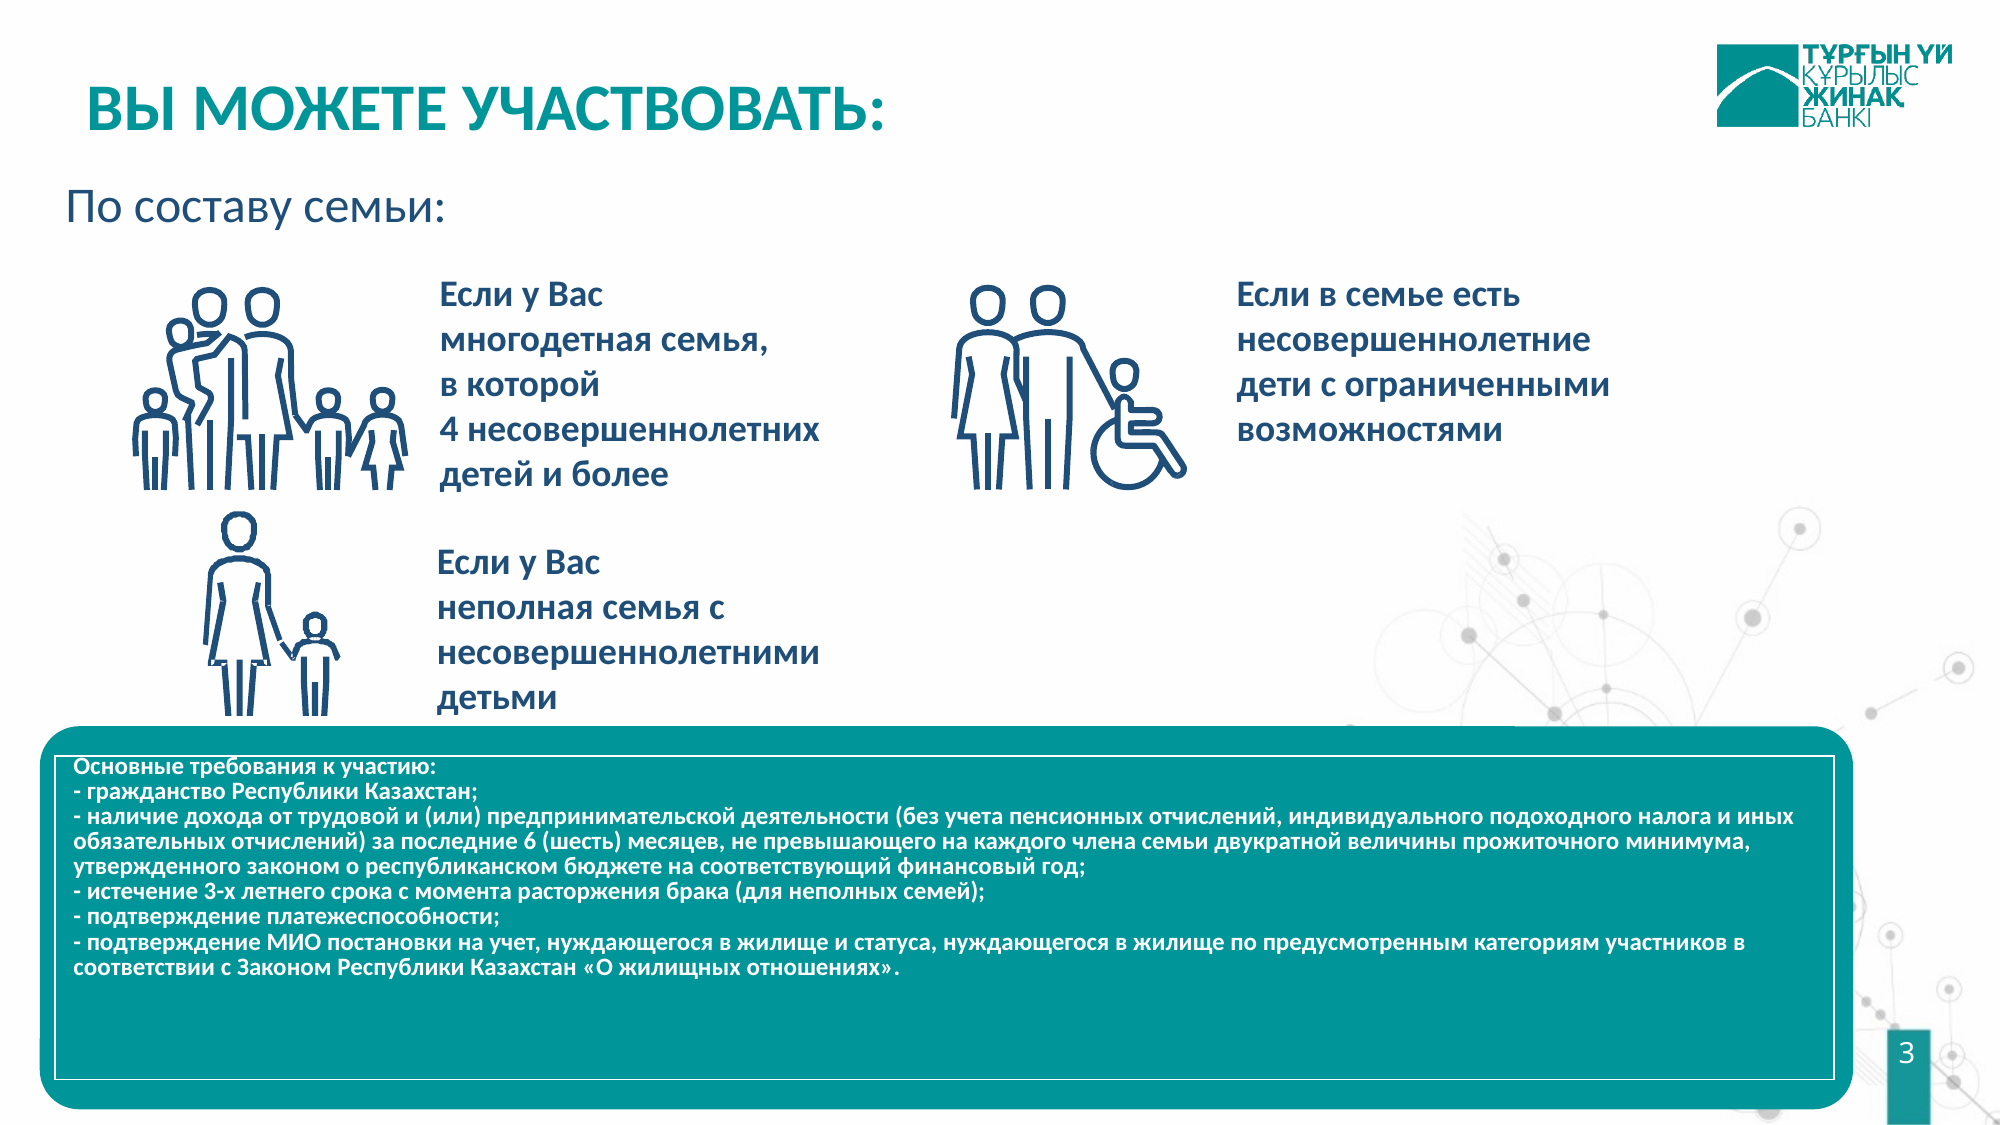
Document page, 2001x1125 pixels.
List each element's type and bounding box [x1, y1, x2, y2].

text_box [127, 282, 413, 495]
picture [0, 0, 2000, 1125]
text_box [197, 506, 345, 721]
text_box [946, 280, 1192, 495]
